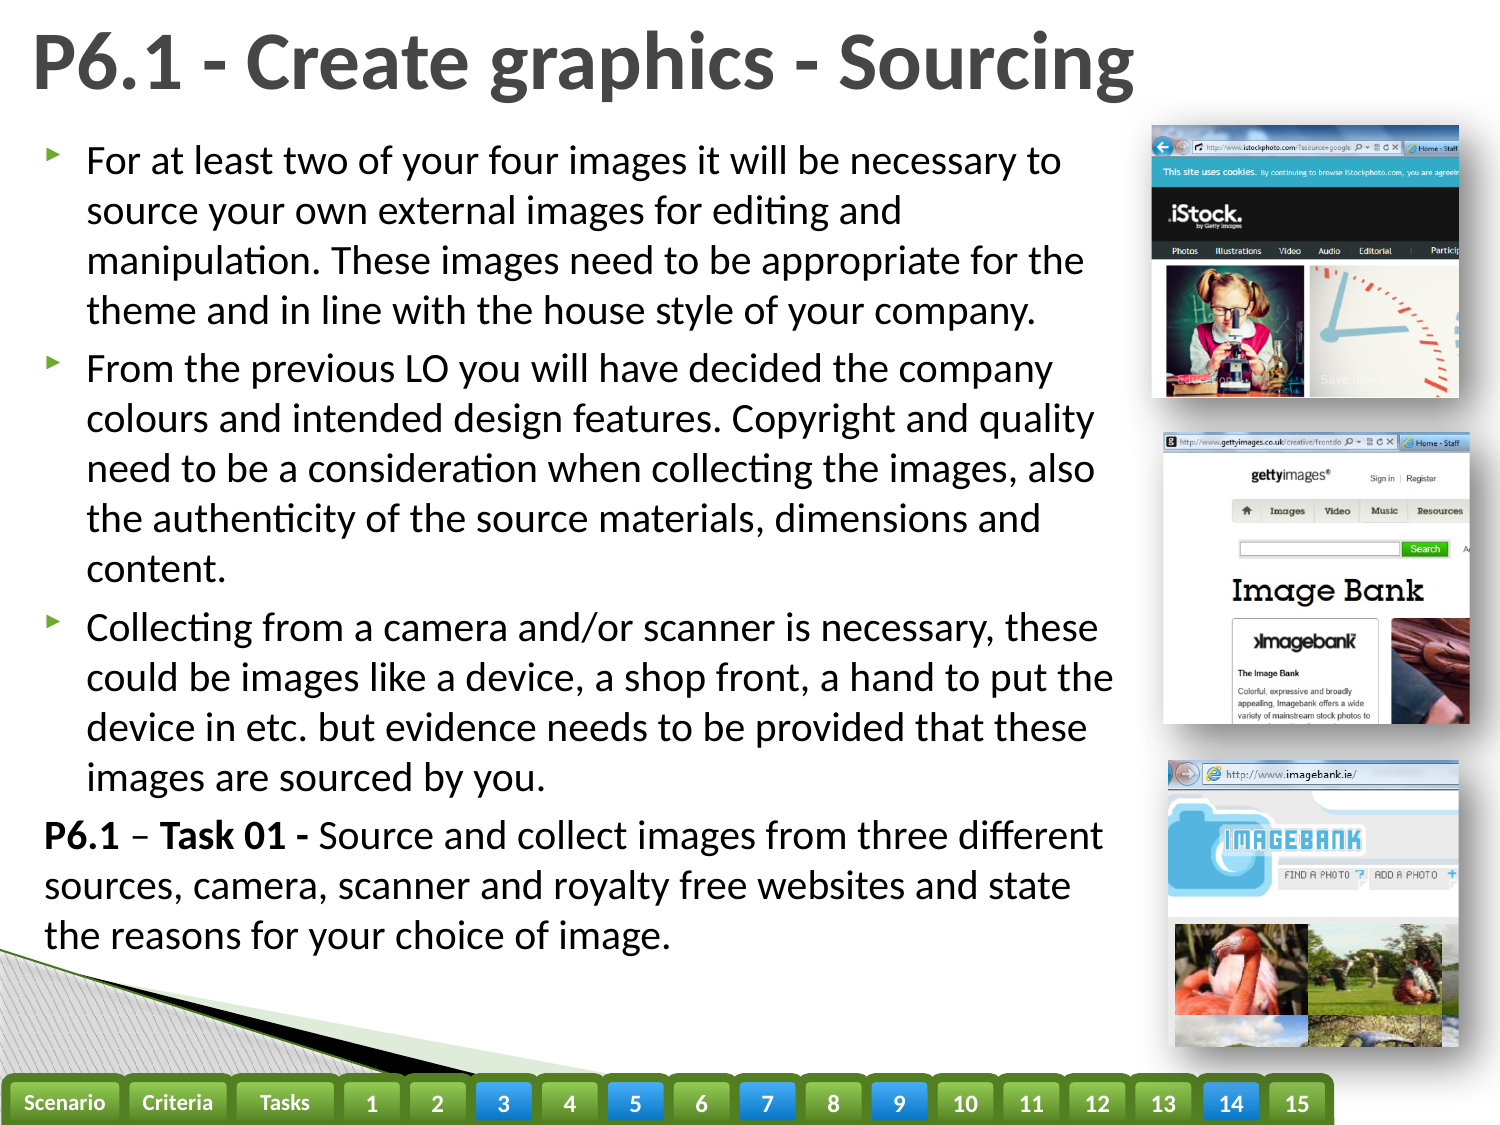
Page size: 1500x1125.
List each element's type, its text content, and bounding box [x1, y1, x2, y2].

picture [1151, 125, 1459, 398]
picture [1163, 432, 1470, 724]
picture [1167, 760, 1459, 1048]
list For at least two of your four images it will be necessary to source your own external images for editing and manipulation. These images need to be appropriate for the theme and in line with the house style of your company. From the previous LO you will have decided the company colours and intended design features. Copyright and quality need to be a consideration when collecting the images, also the authenticity of the source materials, dimensions and content. Collecting from a camera and/or scanner is necessary, these could be images like a device, a shop front, a hand to put the device in etc. but evidence needs to be provided that these images are sourced by you. P6.1 – Task 01 - Source and collect images from three different sources, camera, scanner and royalty free websites and state the reasons for your choice of image. [29, 125, 1140, 1000]
title P6.1 - Create graphics - Sourcing [17, 19, 1489, 94]
